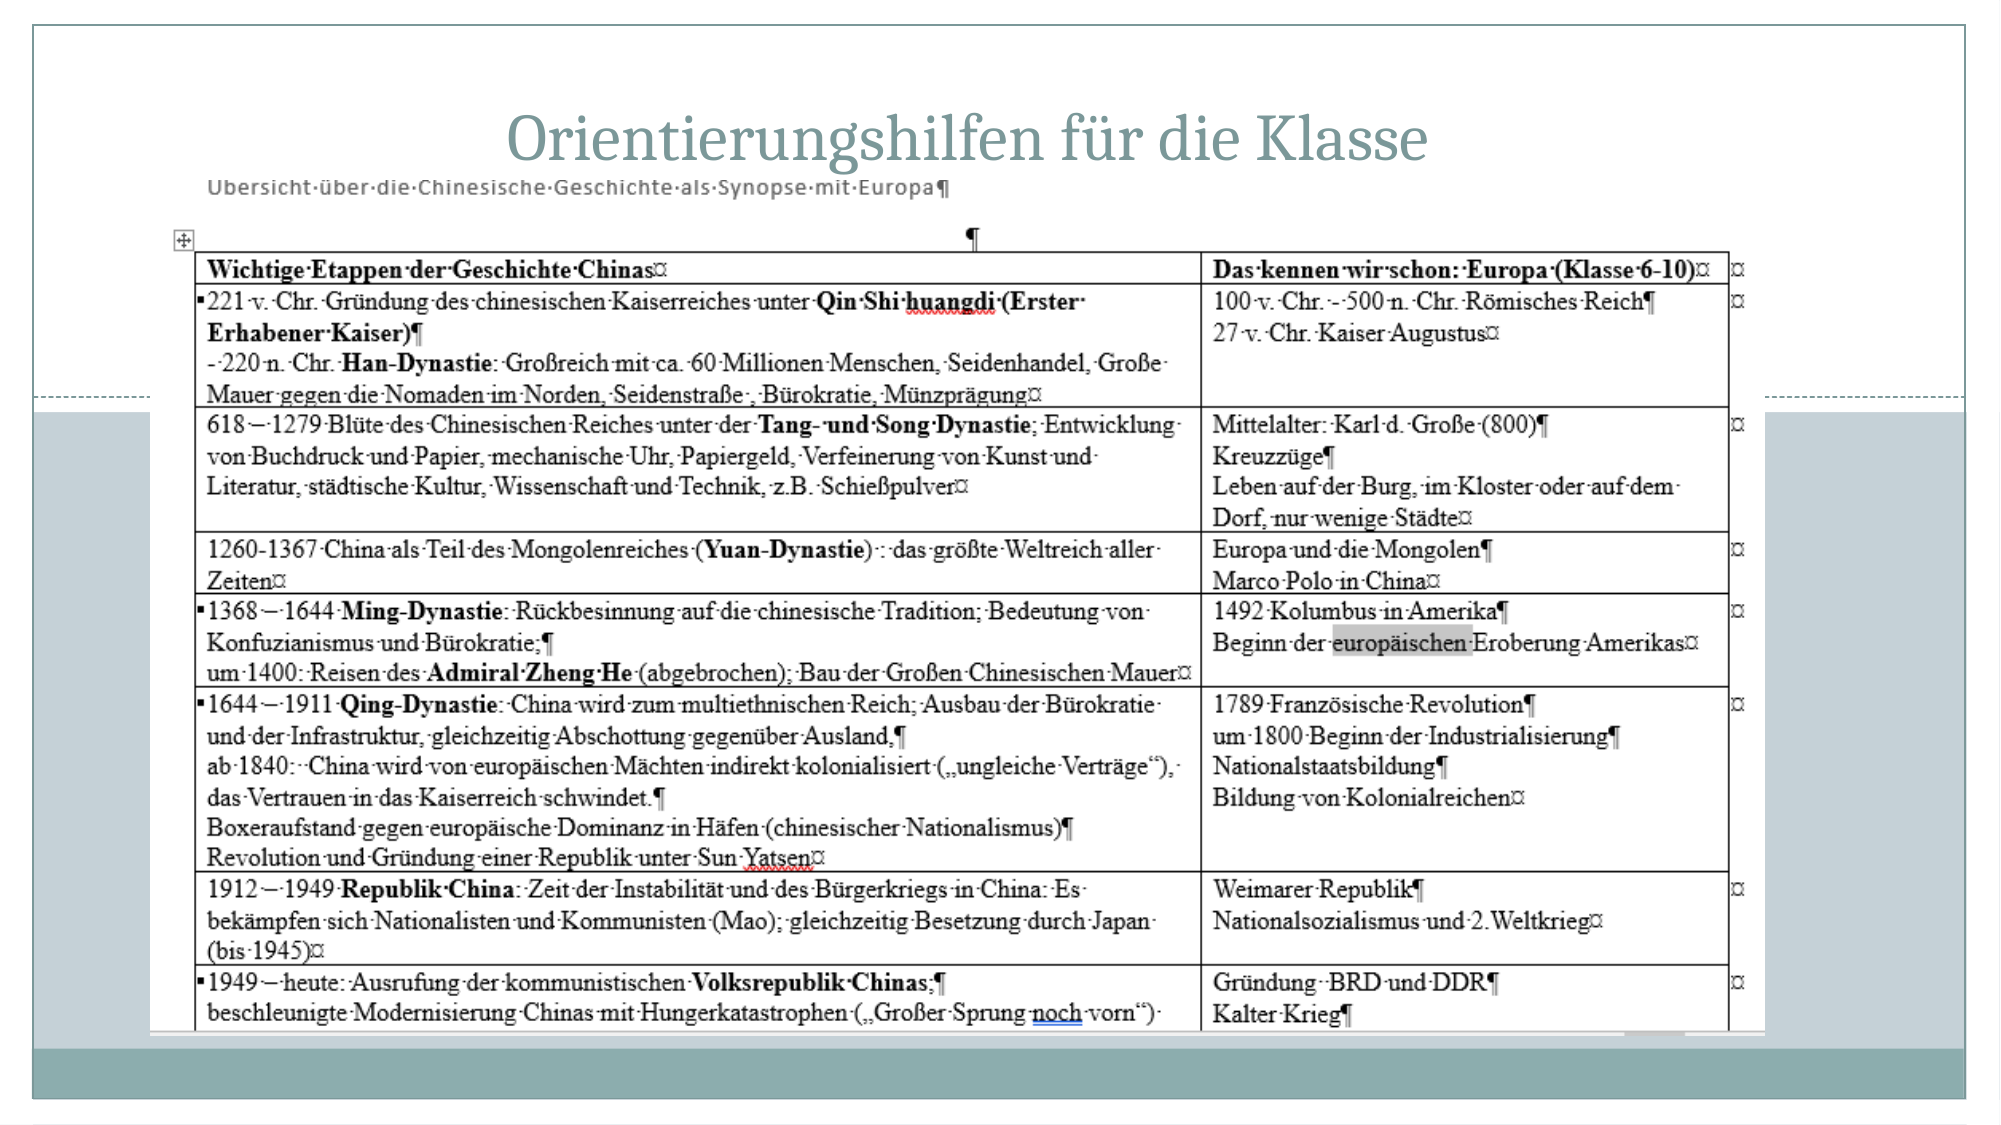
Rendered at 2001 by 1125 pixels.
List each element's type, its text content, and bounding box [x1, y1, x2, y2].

text_box Orientierungshilfen für die Klasse [118, 0, 1819, 181]
picture [149, 180, 1765, 1036]
